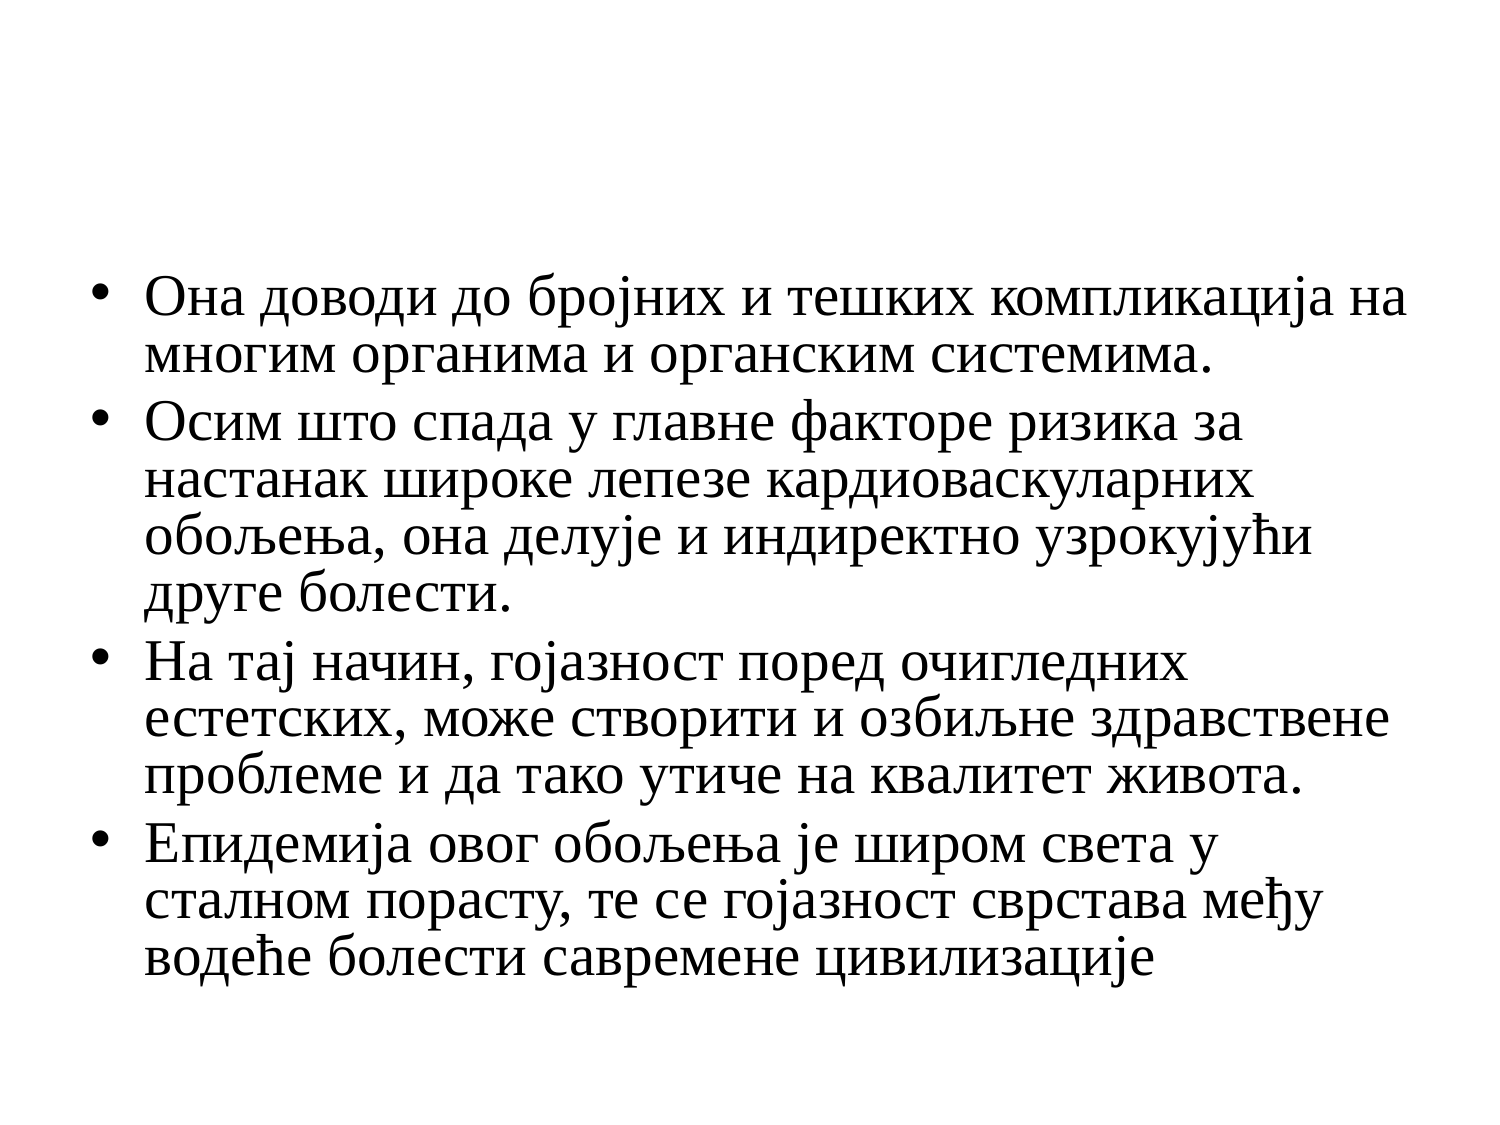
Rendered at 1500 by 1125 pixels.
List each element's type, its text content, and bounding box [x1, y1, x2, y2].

list Она доводи до бројних и тешких компликација на многим органима и органским системима. Осим што спада у главне факторе ризика за настанак широке лепезе кардиоваскуларних обољења, она делује и индиректно узрокујући друге болести. На тај начин, гојазност поред очигледних естетских, може створити и озбиљне здравствене проблеме и да тако утиче на квалитет живота. Епидемија овог обољења је широм света у сталном порасту, те се гојазност сврстава међу водеће болести савремене цивилизације [75, 262, 1425, 1005]
